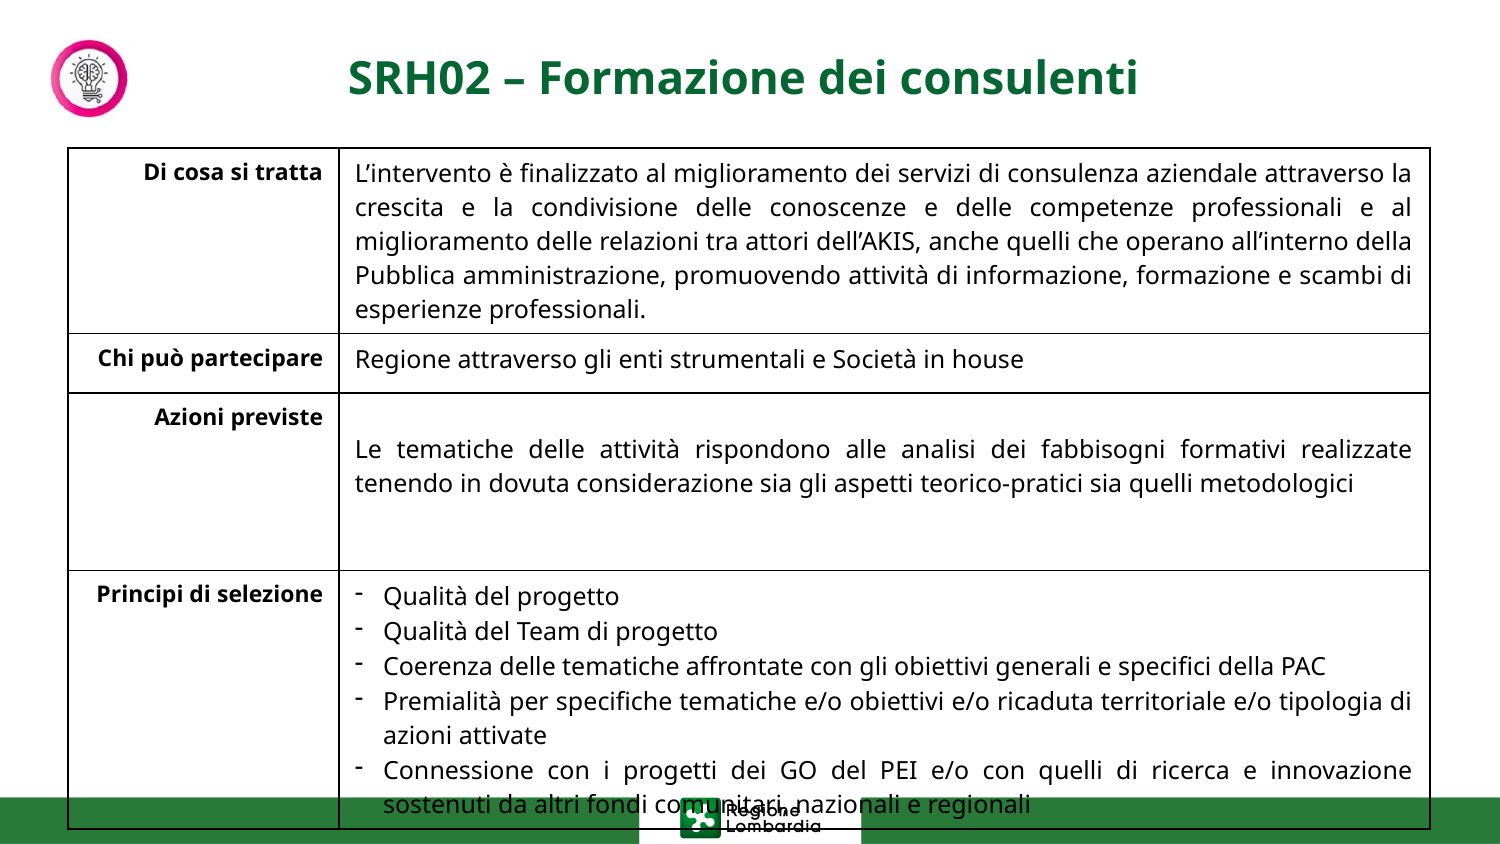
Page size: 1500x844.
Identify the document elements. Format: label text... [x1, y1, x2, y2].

table_header L’intervento è finalizzato al miglioramento dei servizi di consulenza aziendale attraverso la crescita e la condivisione delle conoscenze e delle competenze professionali e al miglioramento delle relazioni tra attori dell’AKIS, anche quelli che operano all’interno della Pubblica amministrazione, promuovendo attività di informazione, formazione e scambi di esperienze professionali. [340, 149, 1429, 333]
table_cell Azioni previste [69, 394, 338, 570]
table_cell Chi può partecipare [69, 334, 338, 392]
table_cell Principi di selezione [69, 571, 338, 828]
picture [0, 0, 1500, 844]
table_cell Qualità del progetto Qualità del Team di progetto Coerenza delle tematiche affrontate con gli obiettivi generali e specifici della PAC Premialità per specifiche tematiche e/o obiettivi e/o ricaduta territoriale e/o tipologia di azioni attivate Connessione con i progetti dei GO del PEI e/o con quelli di ricerca e innovazione sostenuti da altri fondi comunitari, nazionali e regionali [340, 571, 1429, 828]
table_header Di cosa si tratta [69, 149, 338, 333]
text_box SRH02 – Formazione dei consulenti [112, 22, 1388, 131]
table_cell Le tematiche delle attività rispondono alle analisi dei fabbisogni formativi realizzate tenendo in dovuta considerazione sia gli aspetti teorico-pratici sia quelli metodologici [340, 394, 1429, 570]
table_cell Regione attraverso gli enti strumentali e Società in house [340, 334, 1429, 392]
